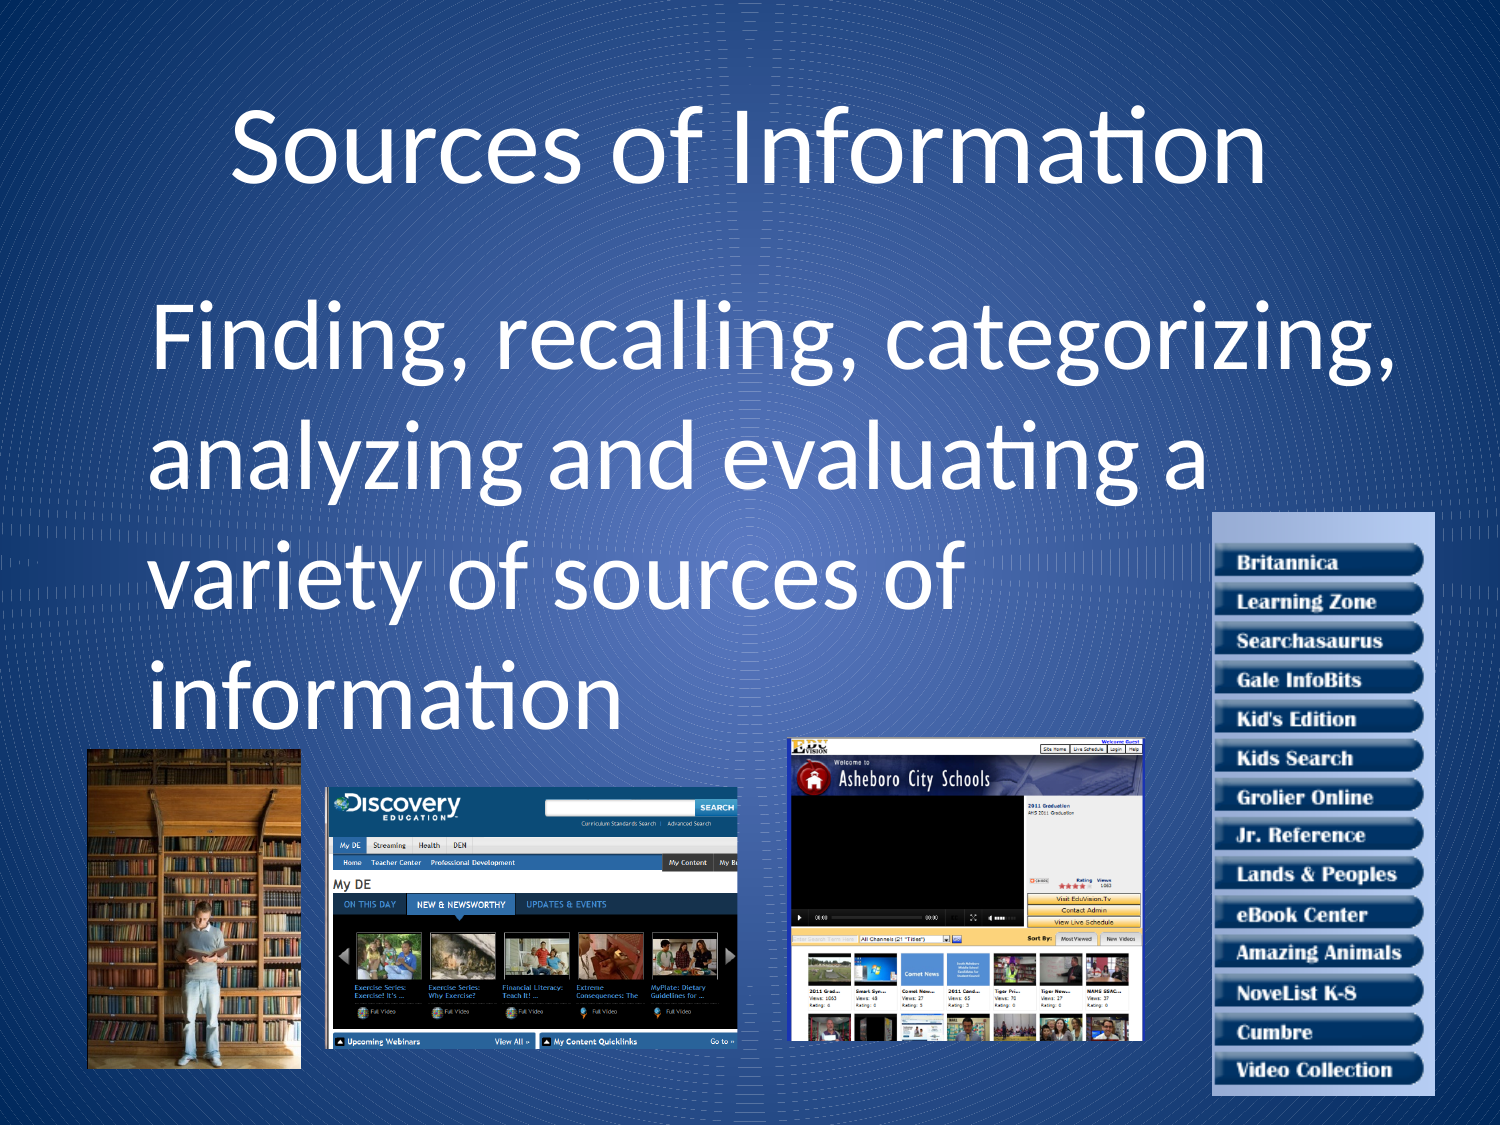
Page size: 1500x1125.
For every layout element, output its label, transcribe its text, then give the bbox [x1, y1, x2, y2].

title Sources of Information [75, 45, 1425, 233]
list Finding, recalling, categorizing, analyzing and evaluating a variety of sources of information [75, 262, 1425, 1005]
picture [87, 749, 301, 1070]
picture [324, 787, 738, 1049]
picture [1212, 512, 1435, 1096]
picture [787, 737, 1146, 1041]
